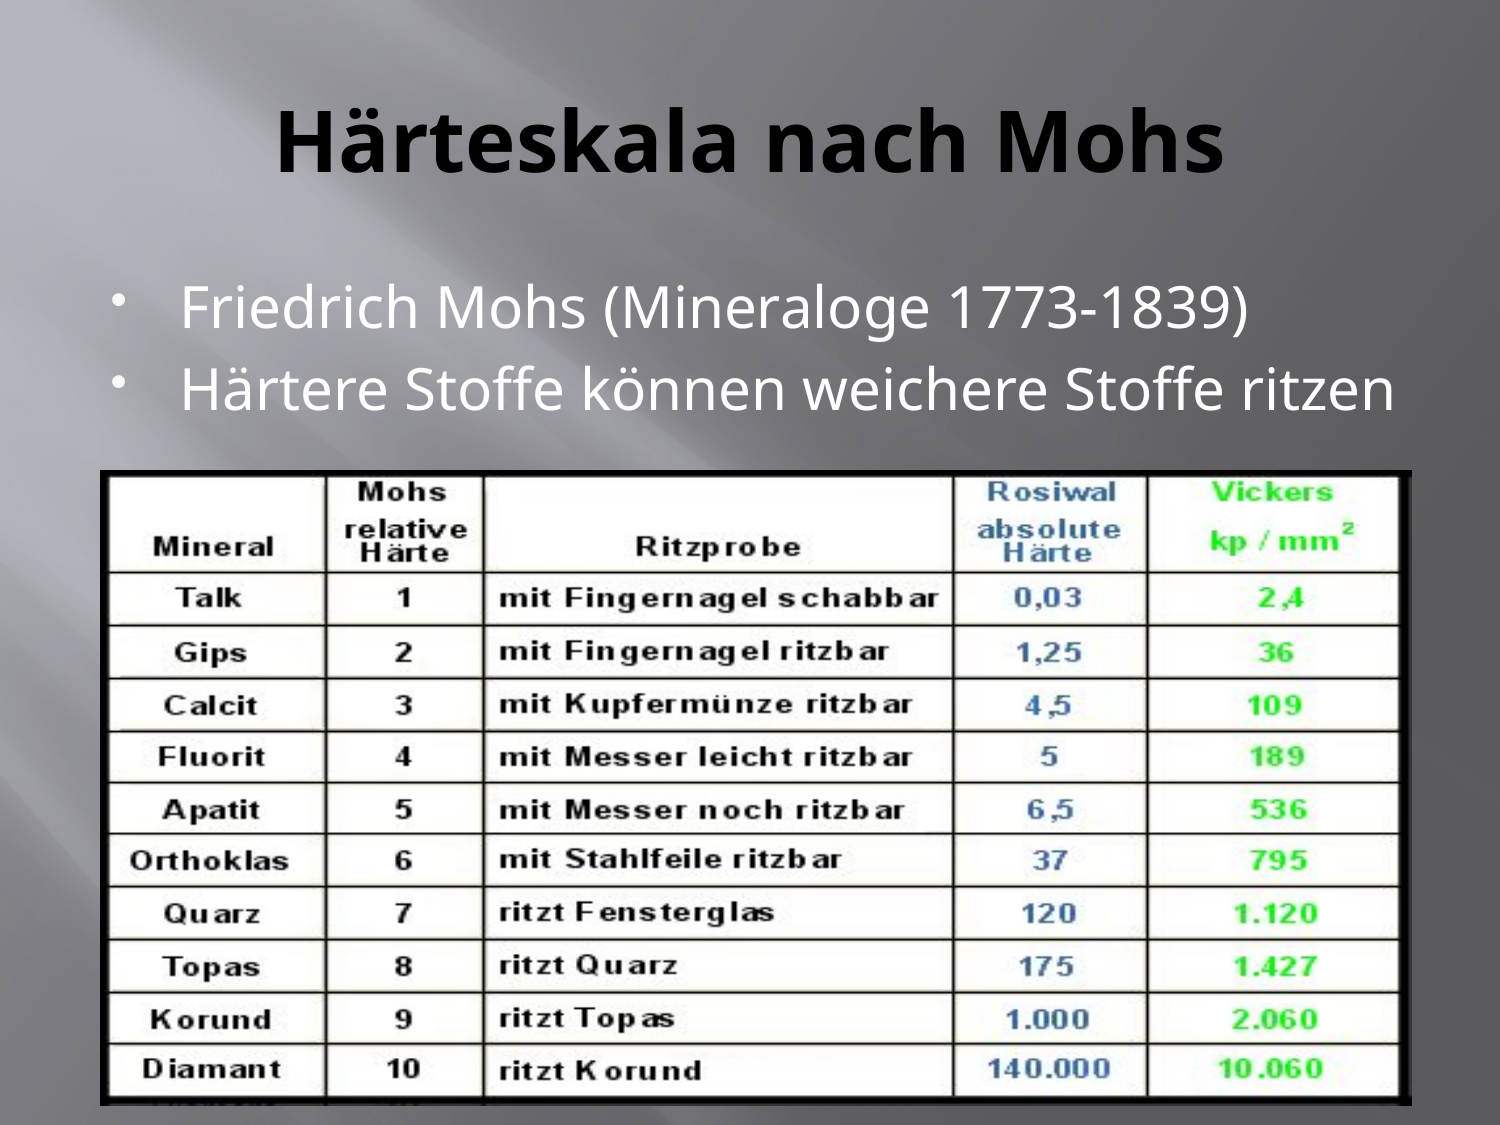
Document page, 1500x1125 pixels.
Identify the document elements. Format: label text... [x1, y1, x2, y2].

list Friedrich Mohs (Mineraloge 1773-1839) Härtere Stoffe können weichere Stoffe ritzen [75, 262, 1425, 1035]
title Härteskala nach Mohs [75, 45, 1425, 233]
picture [100, 469, 1412, 1106]
